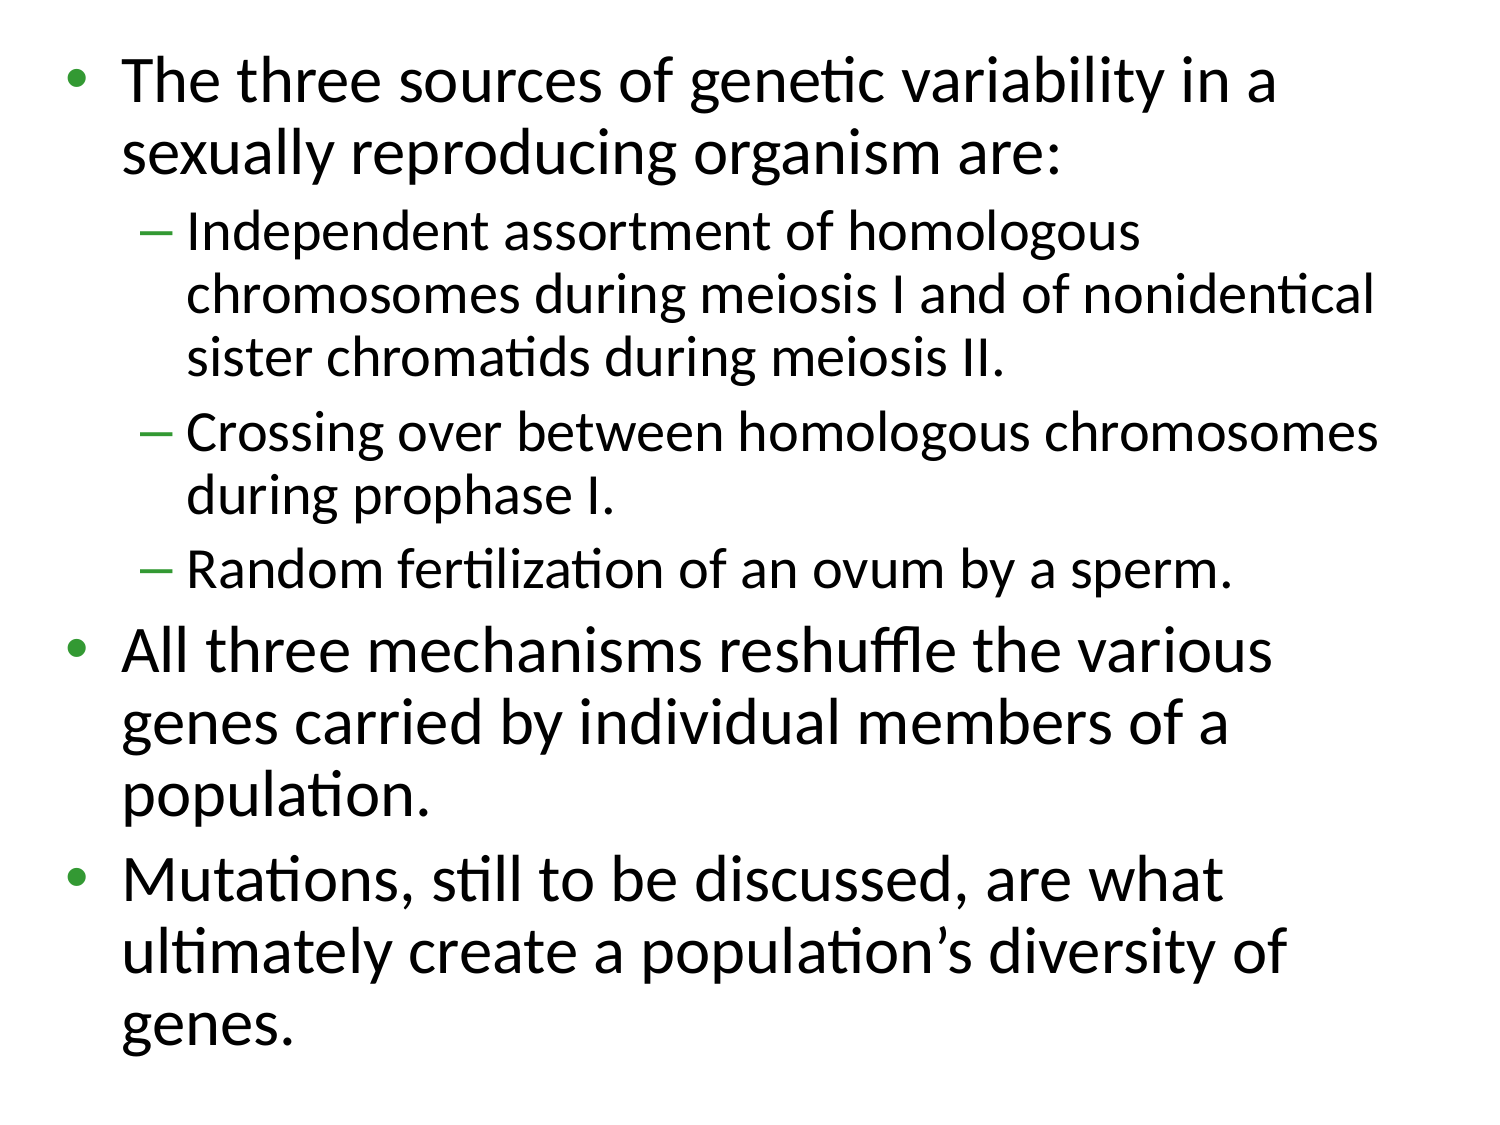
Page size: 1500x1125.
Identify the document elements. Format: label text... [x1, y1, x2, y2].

list The three sources of genetic variability in a sexually reproducing organism are: Independent assortment of homologous chromosomes during meiosis I and of nonidentical sister chromatids during meiosis II. Crossing over between homologous chromosomes during prophase I. Random fertilization of an ovum by a sperm. All three mechanisms reshuffle the various genes carried by individual members of a population. Mutations, still to be discussed, are what ultimately create a population’s diversity of genes. [50, 37, 1425, 1068]
